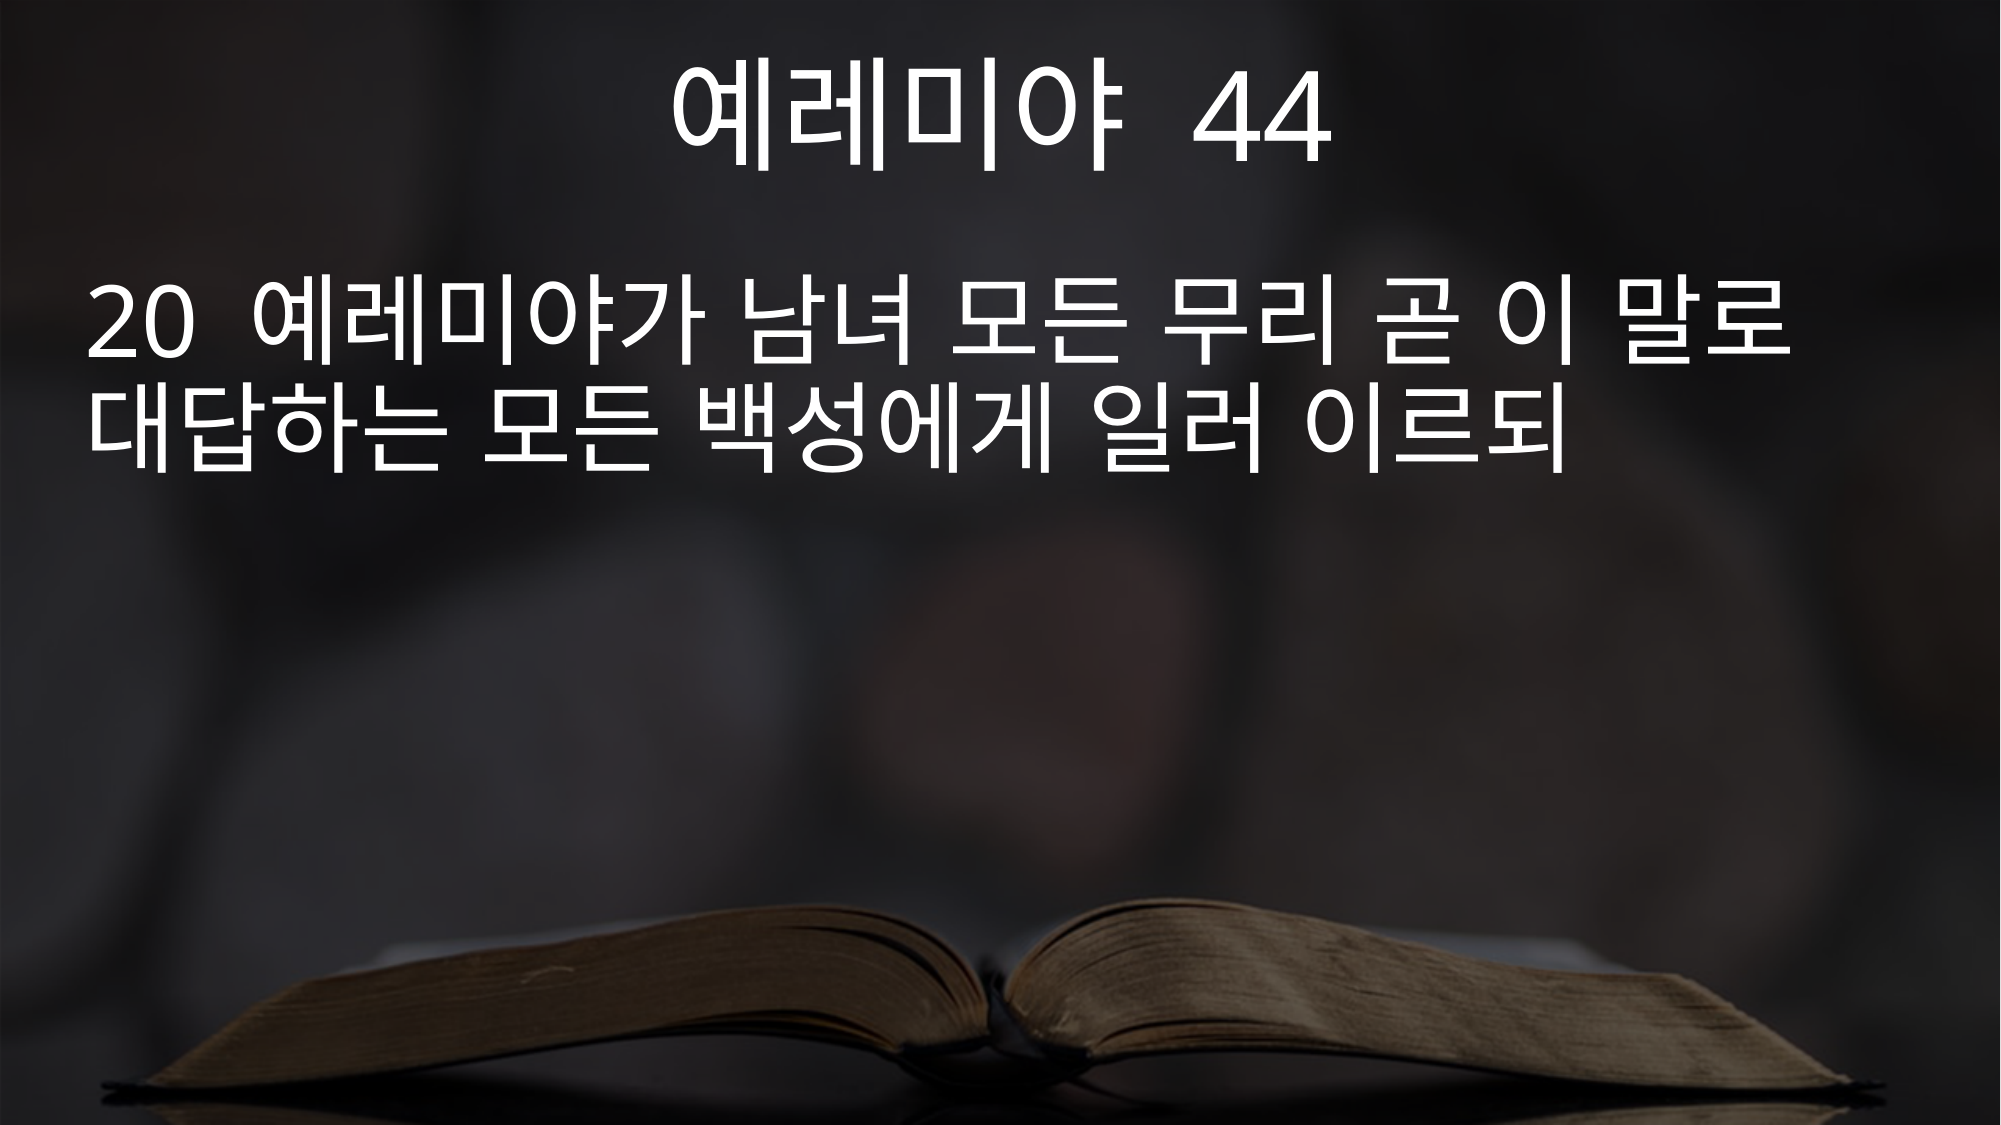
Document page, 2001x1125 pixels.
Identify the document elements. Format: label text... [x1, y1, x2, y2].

footer 예레미야 44 [0, 32, 2000, 192]
list 20 예레미야가 남녀 모든 무리 곧 이 말로 대답하는 모든 백성에게 일러 이르되 [69, 263, 1953, 423]
picture [0, 0, 2001, 1125]
